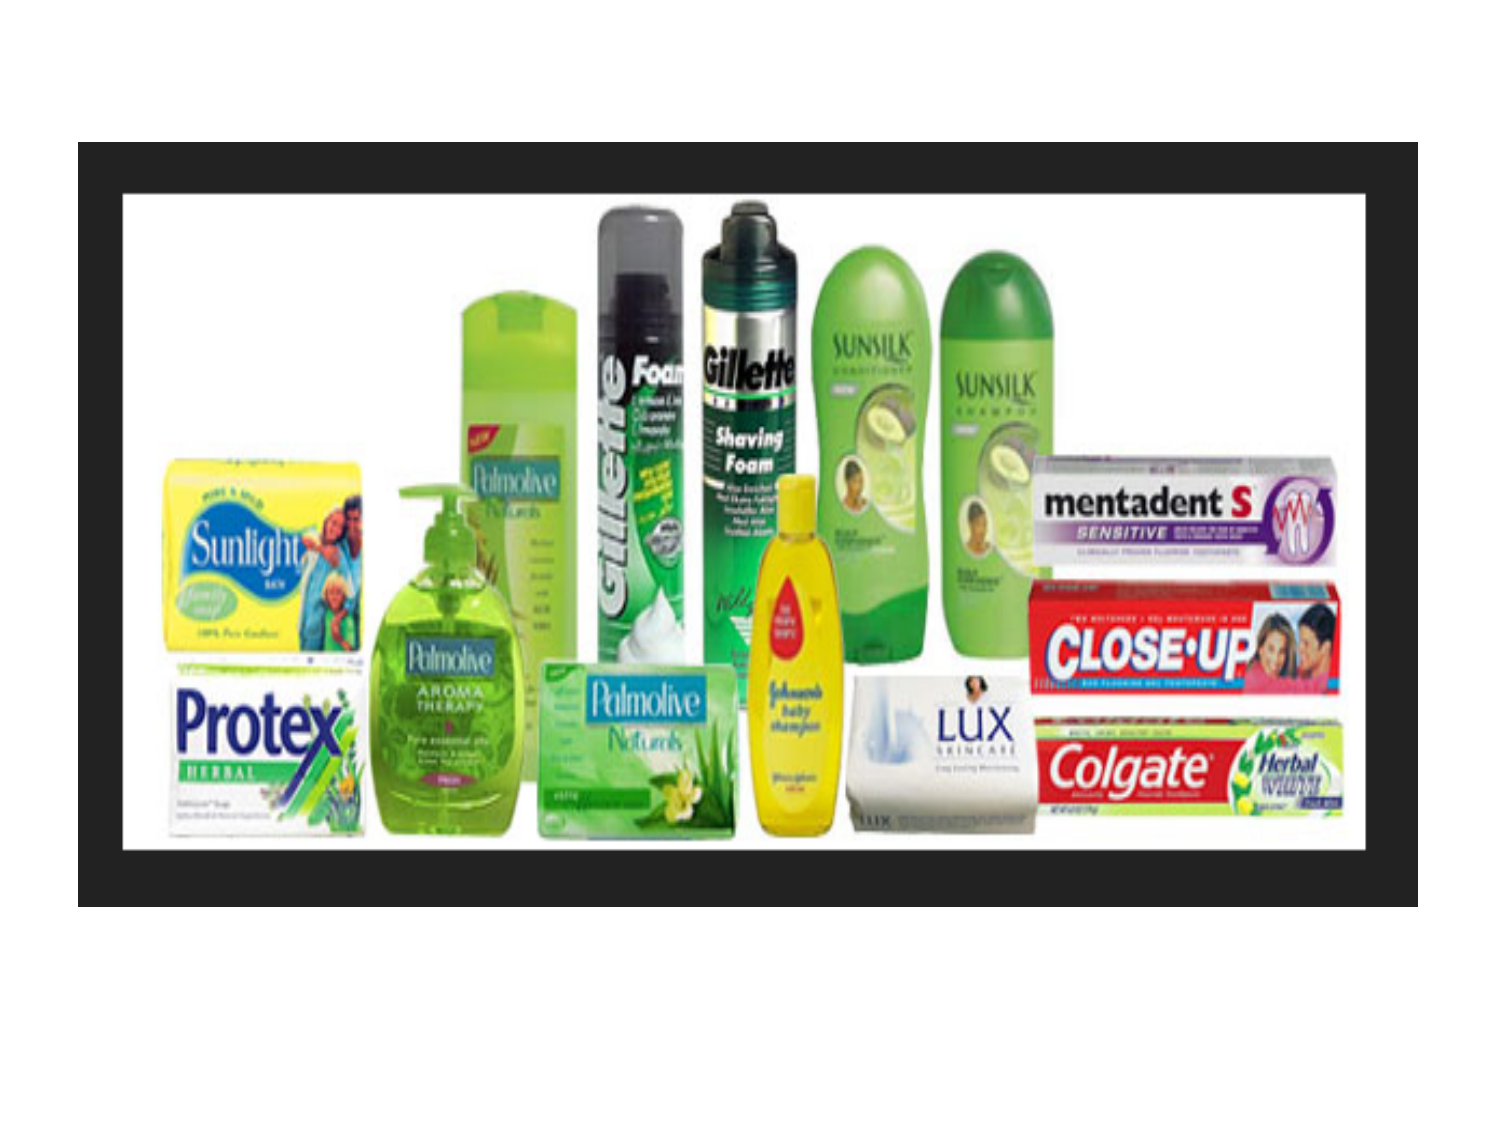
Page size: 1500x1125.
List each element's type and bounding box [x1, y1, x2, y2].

picture [78, 141, 1418, 908]
